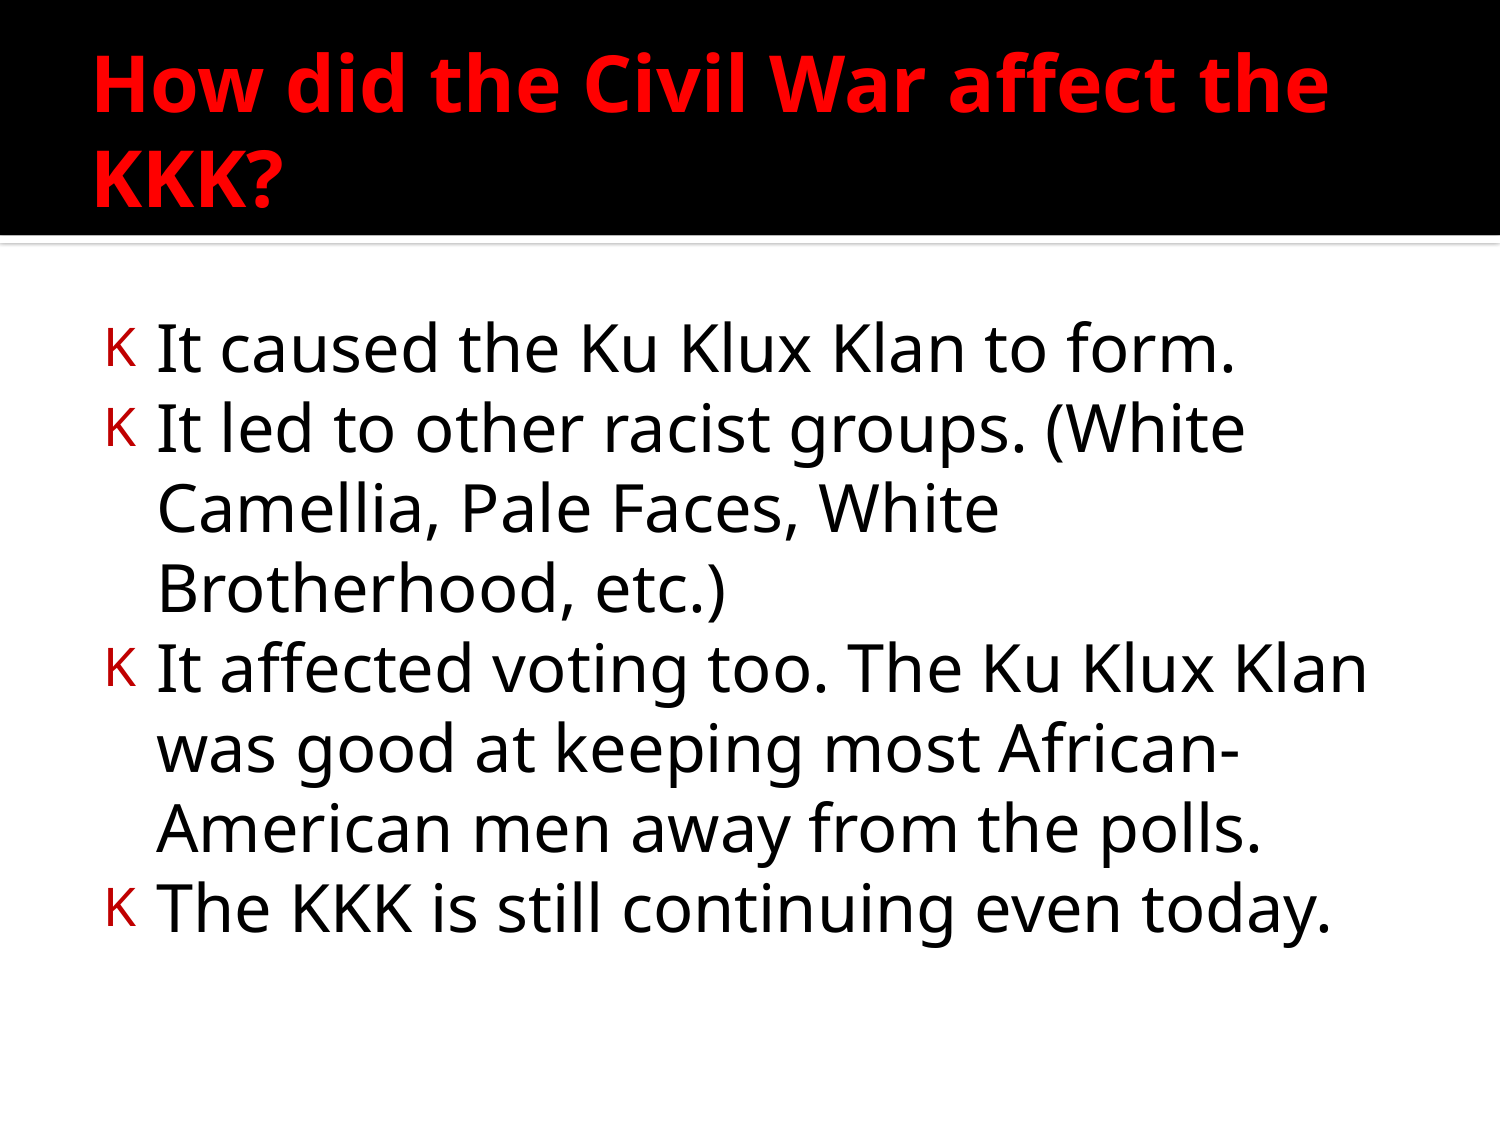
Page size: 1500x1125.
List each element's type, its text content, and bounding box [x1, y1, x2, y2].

title How did the Civil War affect the KKK? [75, 25, 1425, 231]
list It caused the Ku Klux Klan to form. It led to other racist groups. (White Camellia, Pale Faces, White Brotherhood, etc.) It affected voting too. The Ku Klux Klan was good at keeping most African-American men away from the polls. The KKK is still continuing even today. [75, 291, 1425, 1050]
